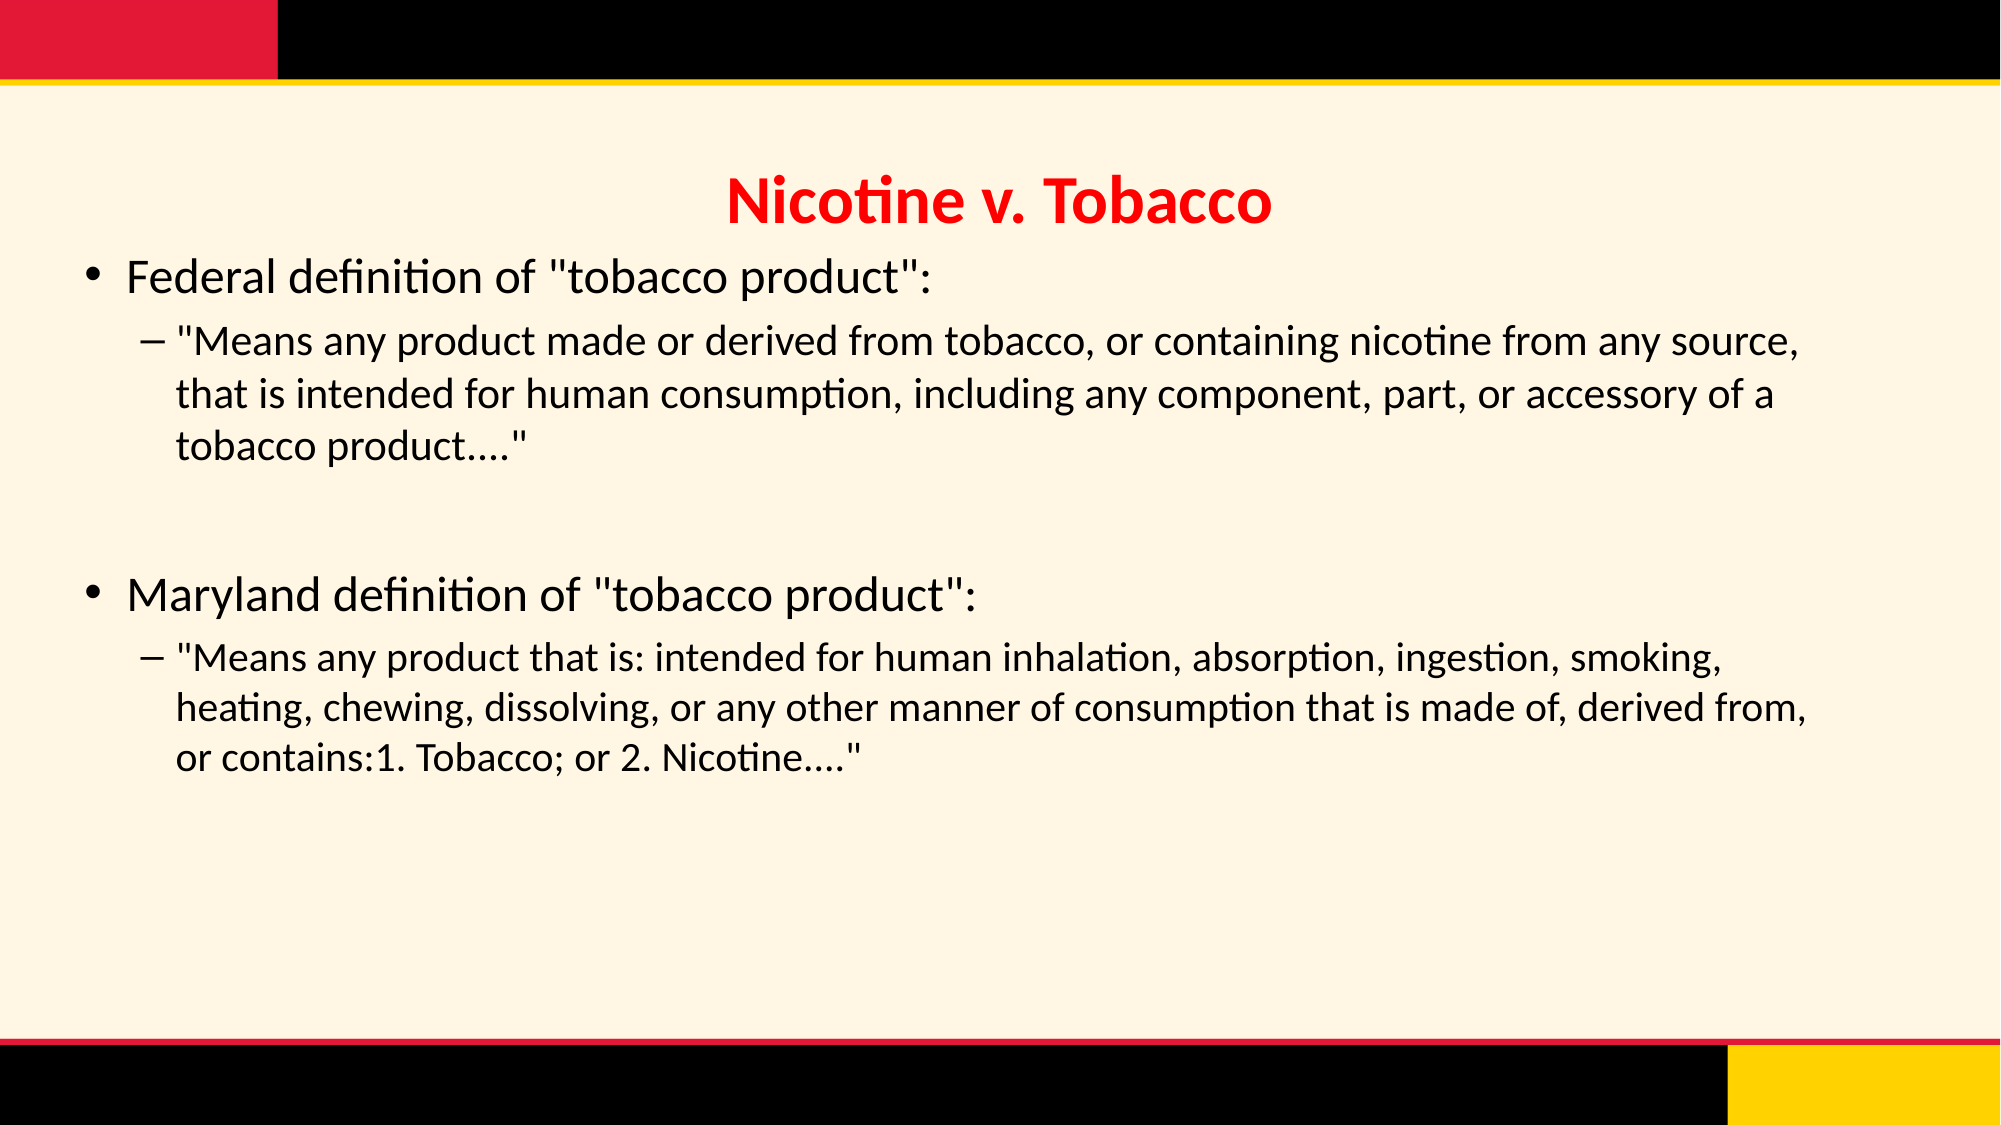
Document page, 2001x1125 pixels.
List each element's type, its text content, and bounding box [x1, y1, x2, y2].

title Nicotine v. Tobacco [99, 102, 1900, 291]
picture [0, 0, 2001, 1125]
list Federal definition of "tobacco product": "Means any product made or derived from tobacco, or containing nicotine from any source, that is intended for human consumption, including any component, part, or accessory of a tobacco product...." Maryland definition of "tobacco product": "Means any product that is: intended for human inhalation, absorption, ingestion, smoking, heating, chewing, dissolving, or any other manner of consumption that is made of, derived from, or contains:1. Tobacco; or 2. Nicotine...." [69, 235, 1870, 908]
